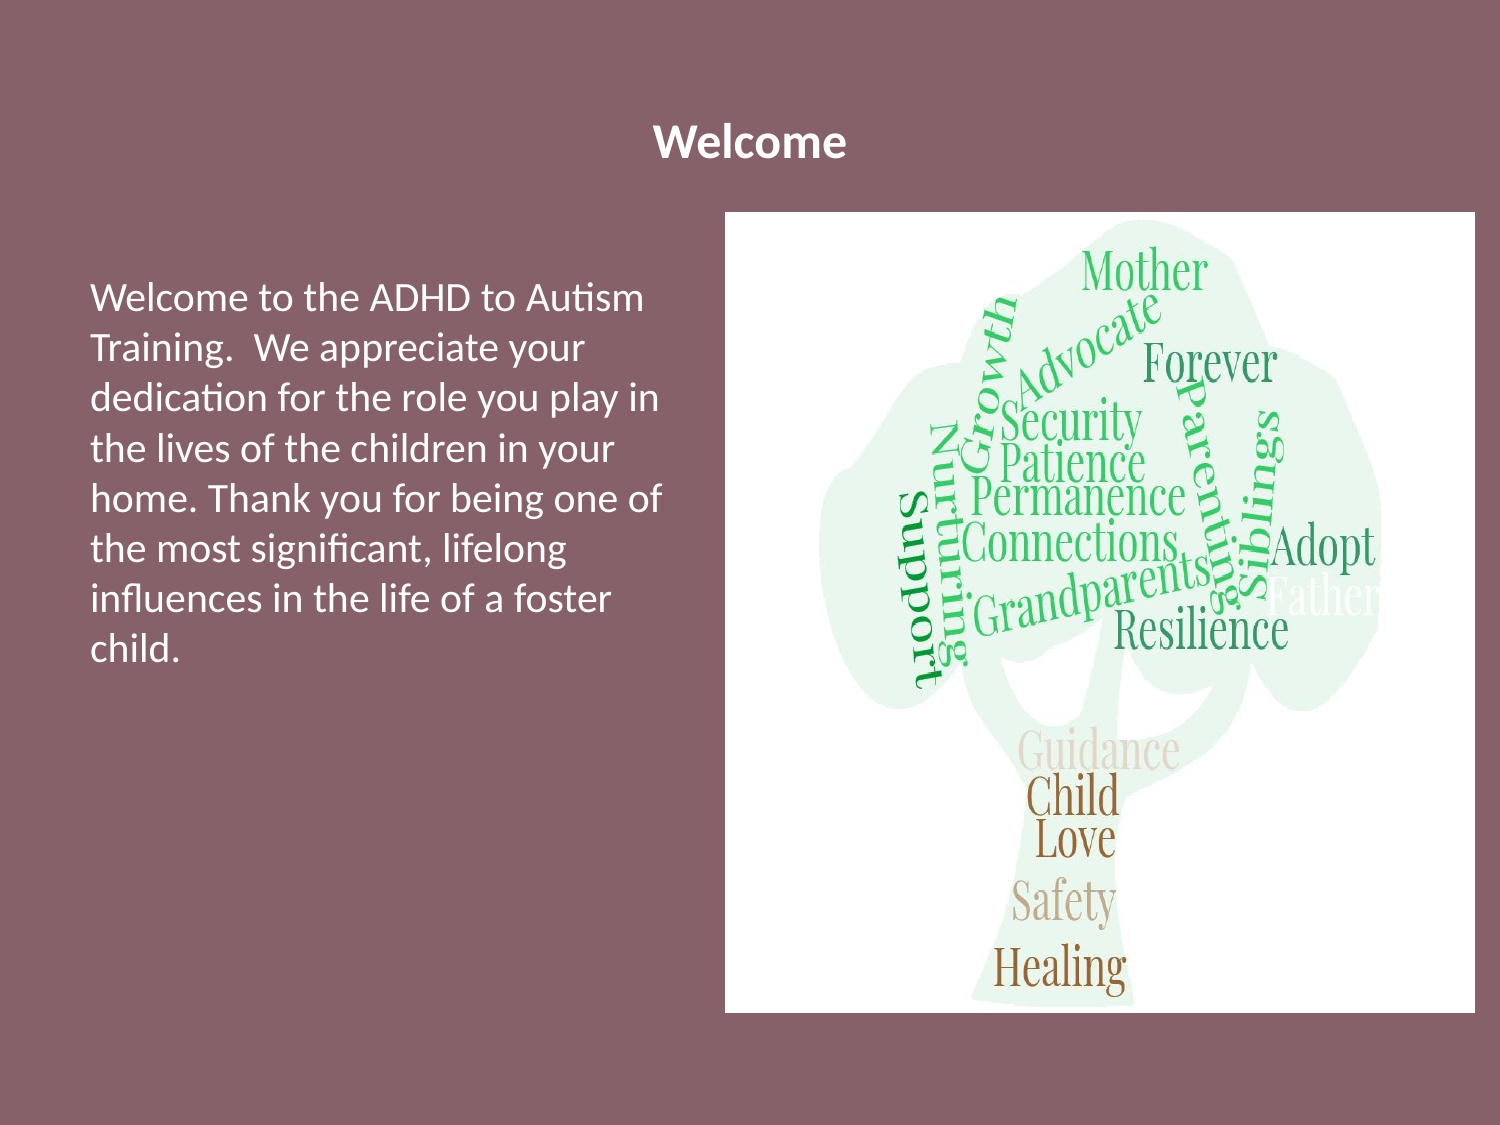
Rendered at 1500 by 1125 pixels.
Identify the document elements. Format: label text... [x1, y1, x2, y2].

picture [724, 212, 1476, 1013]
title Welcome [75, 45, 1425, 233]
list Welcome to the ADHD to Autism Training. We appreciate your dedication for the role you play in the lives of the children in your home. Thank you for being one of the most significant, lifelong influences in the life of a foster child. [75, 262, 719, 1005]
